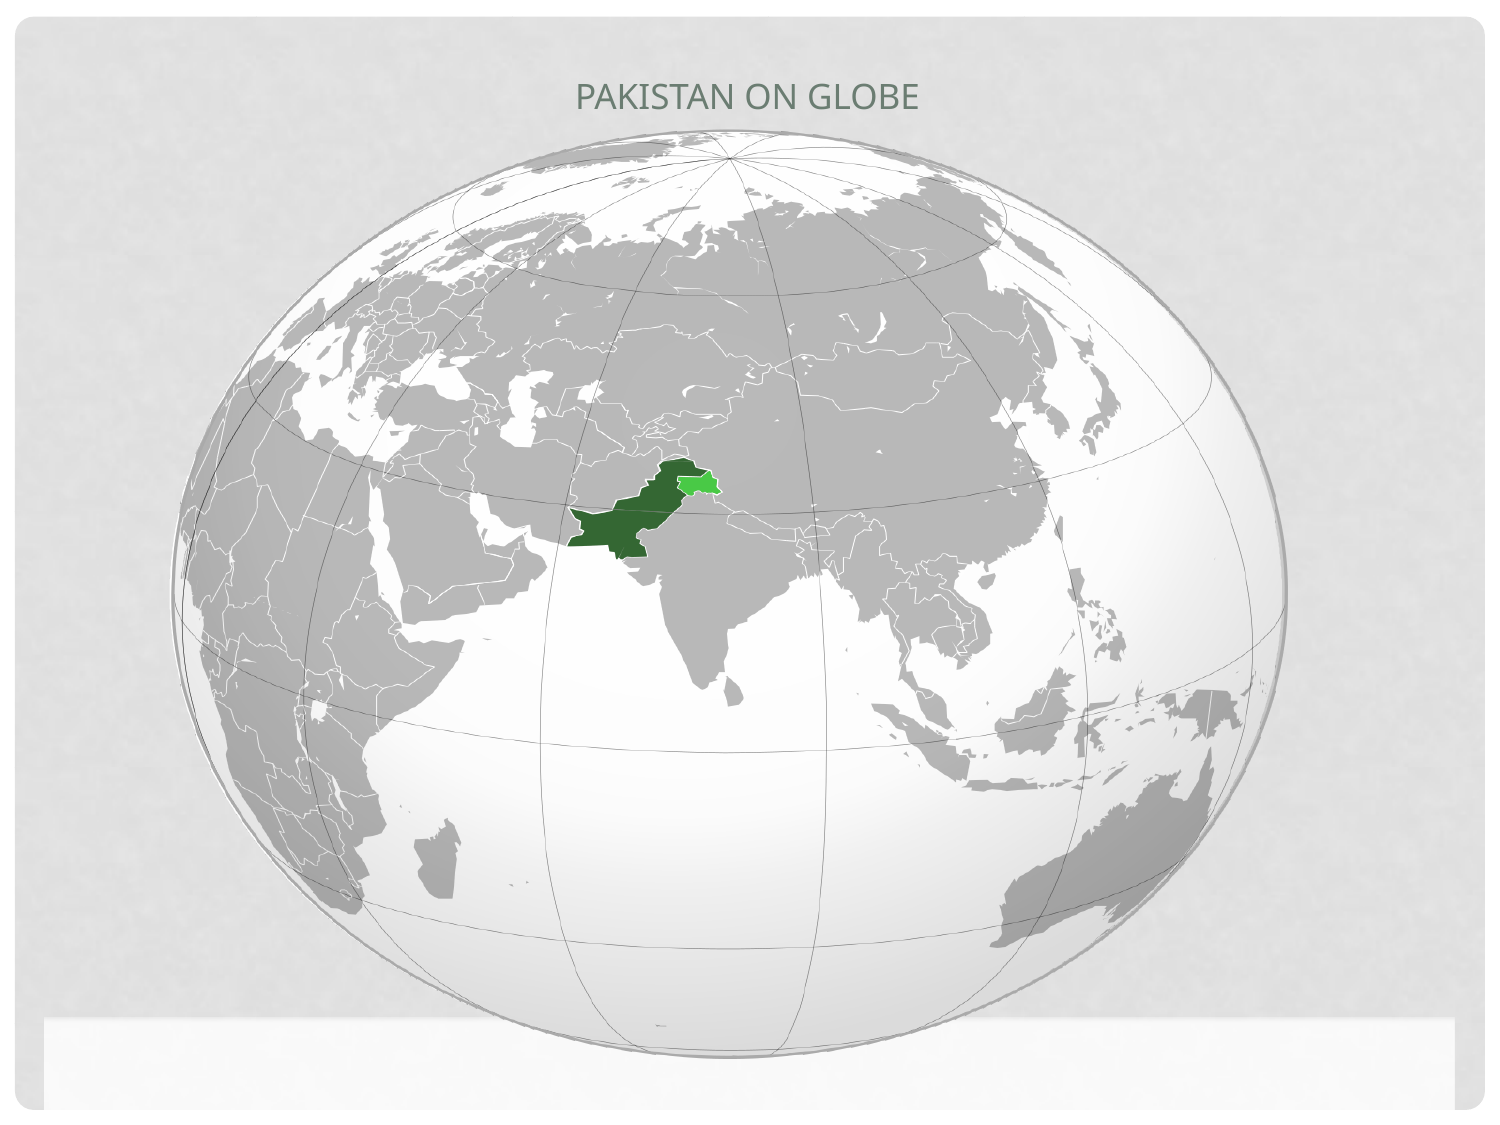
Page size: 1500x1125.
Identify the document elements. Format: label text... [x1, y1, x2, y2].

picture [164, 124, 1291, 1062]
title Pakistan on globe [69, 66, 1425, 125]
